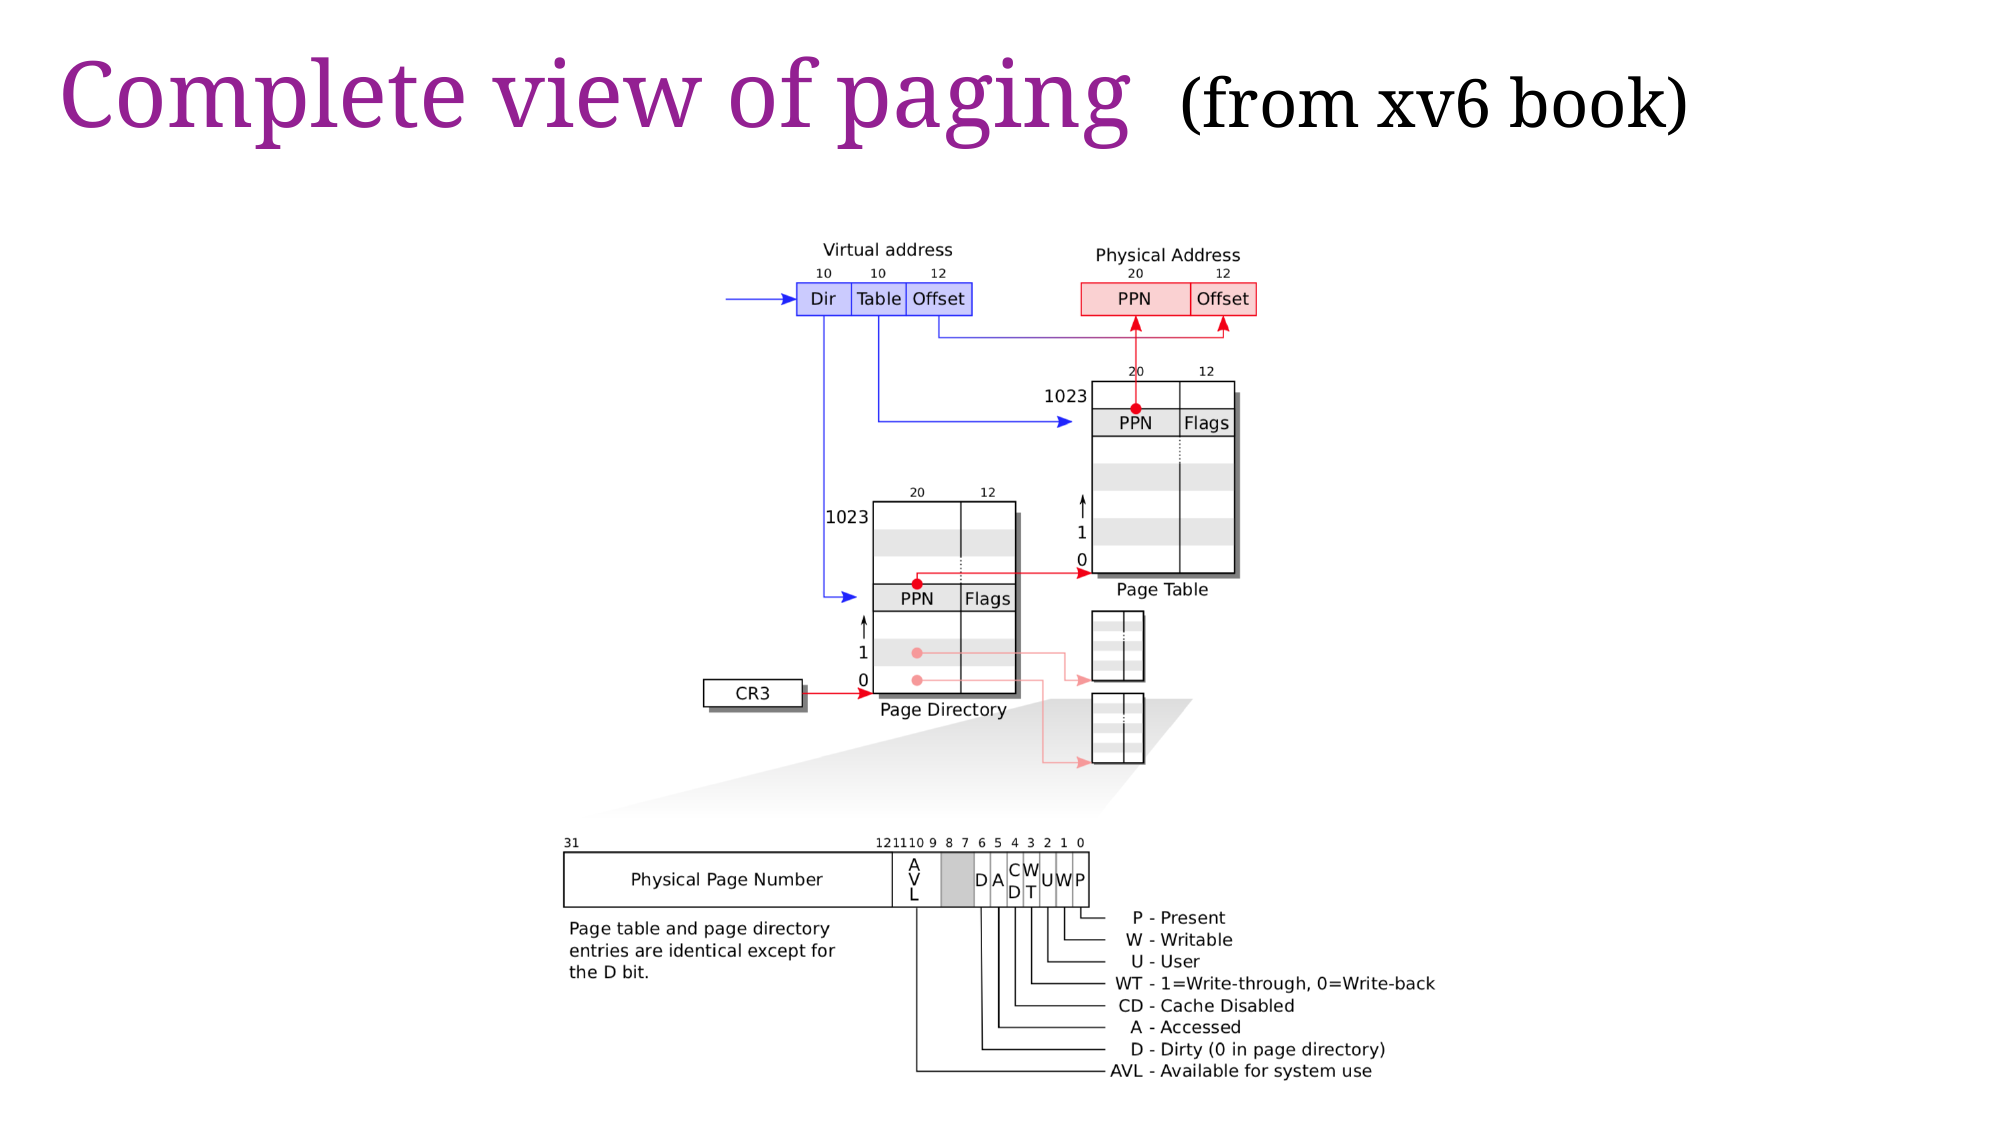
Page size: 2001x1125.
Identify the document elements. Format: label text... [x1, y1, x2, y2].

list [542, 233, 1454, 1091]
title Complete view of paging (from xv6 book) [43, 25, 1953, 171]
